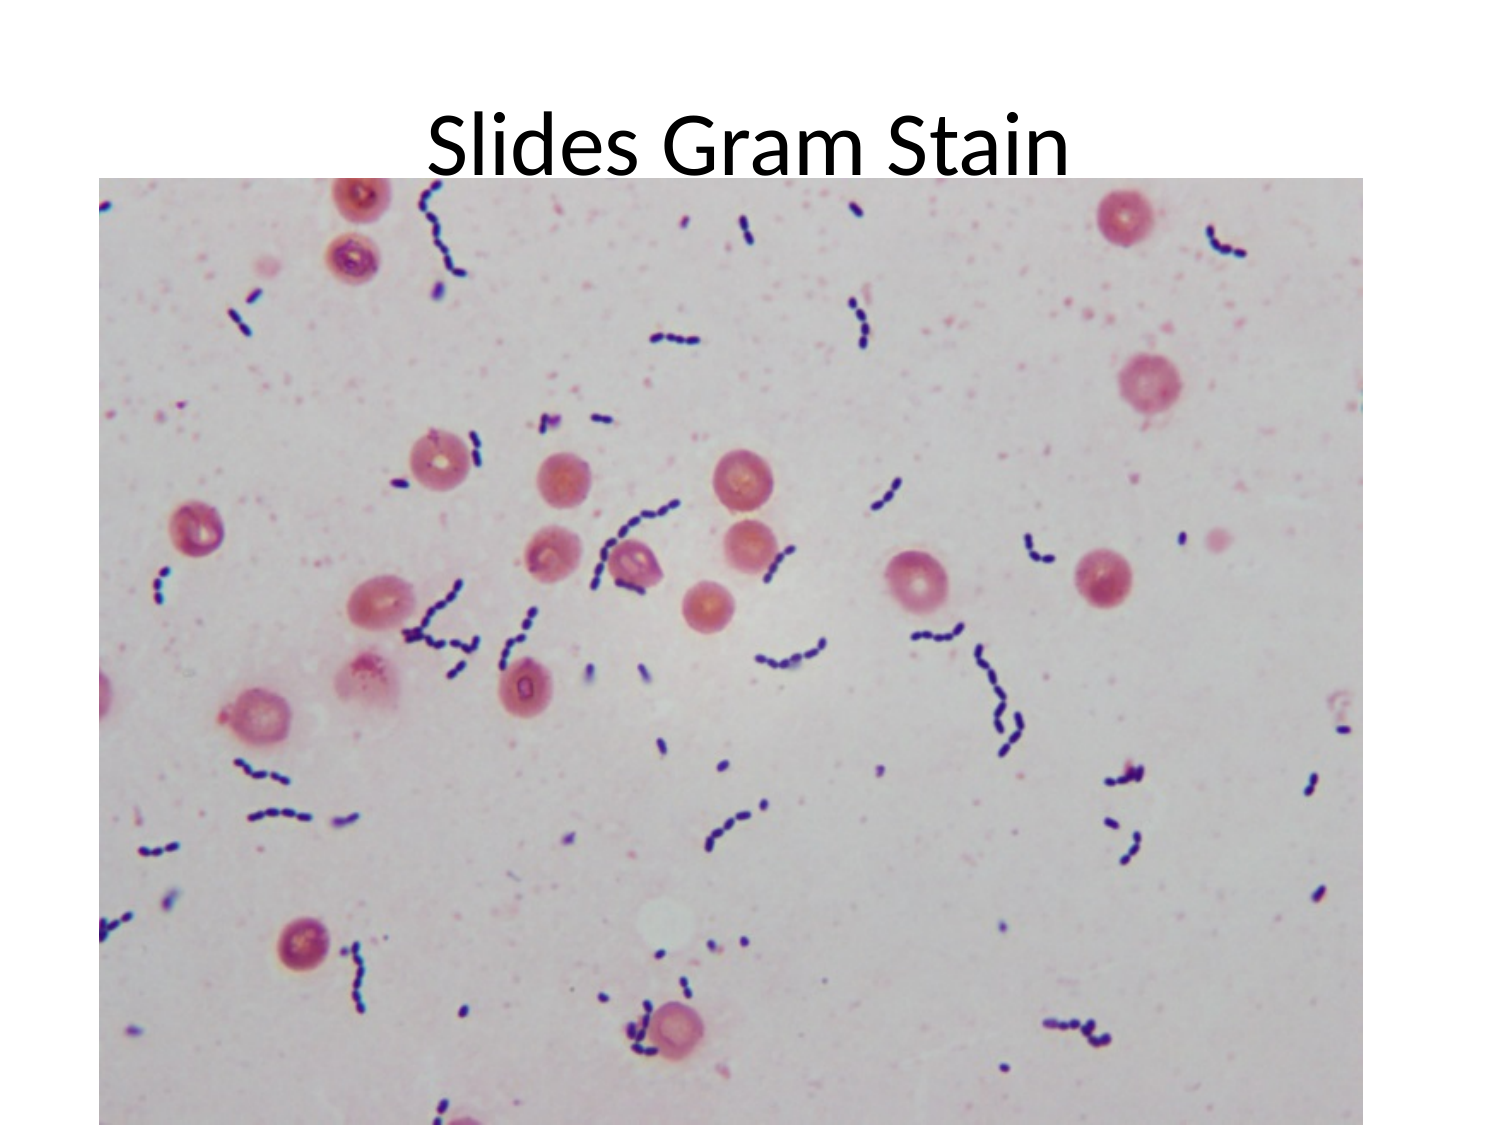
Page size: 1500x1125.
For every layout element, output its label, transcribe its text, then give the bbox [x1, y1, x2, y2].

title Slides Gram Stain [75, 45, 1425, 233]
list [99, 177, 1363, 1125]
